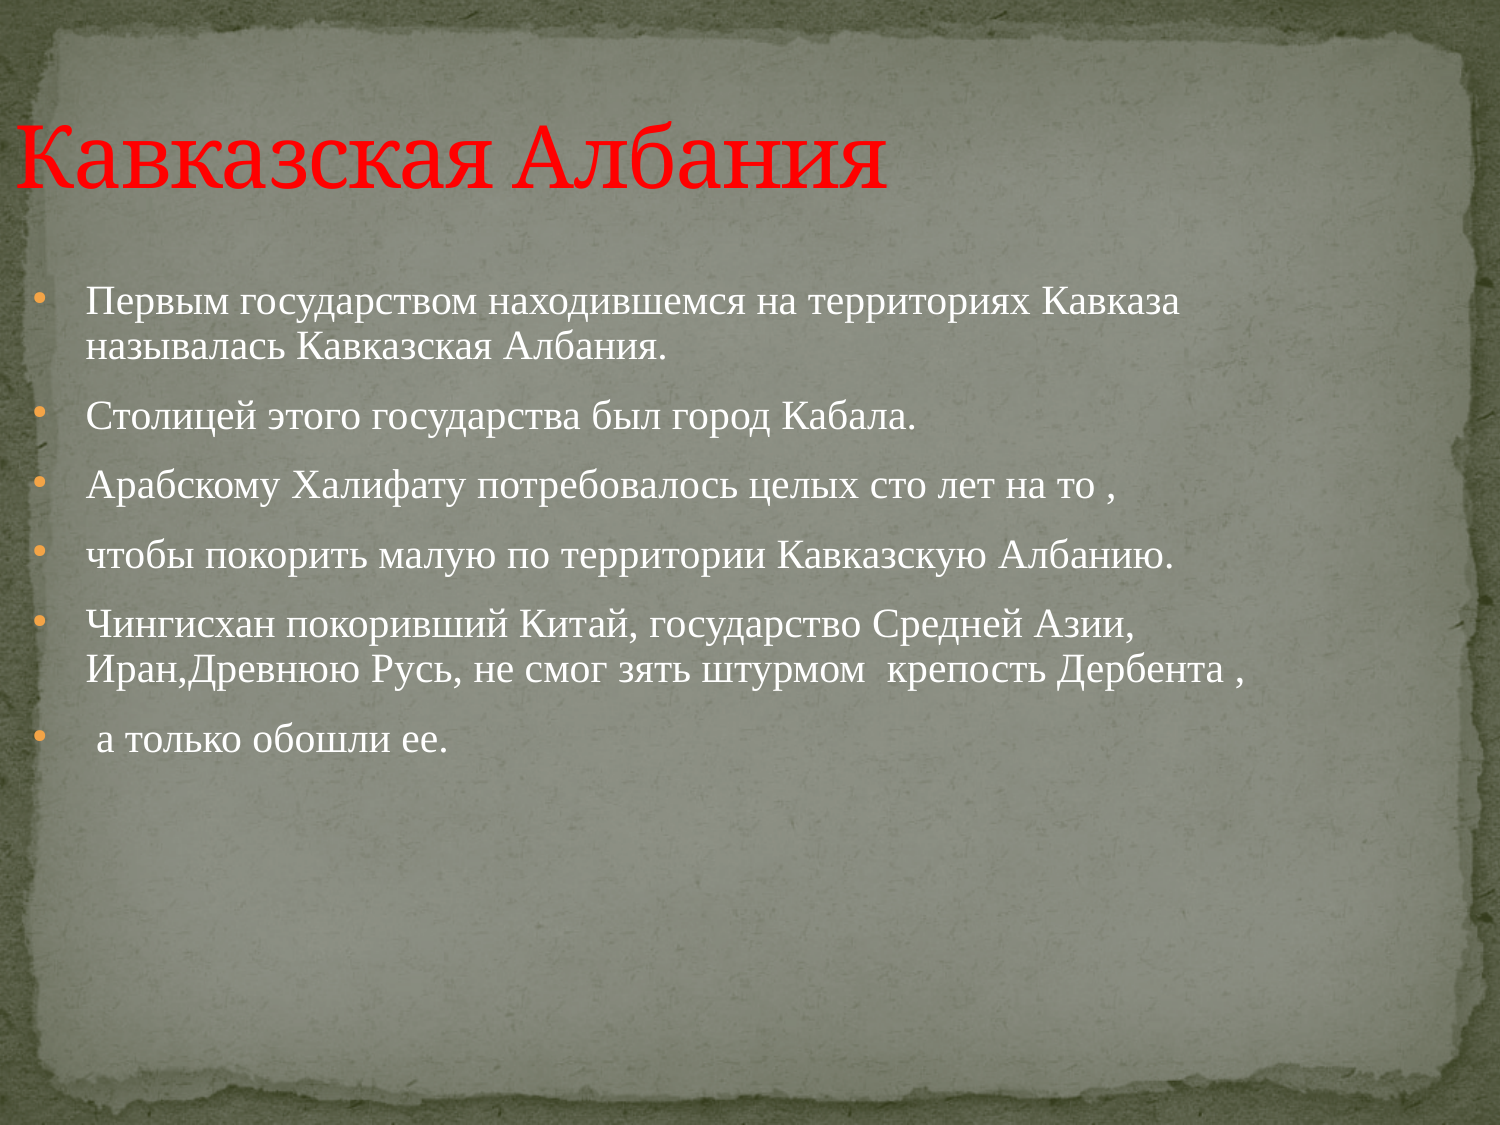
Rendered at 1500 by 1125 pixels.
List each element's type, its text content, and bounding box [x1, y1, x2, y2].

list Первым государством находившемся на территориях Кавказа называлась Кавказская Албания. Столицей этого государства был город Кабала. Арабскому Халифату потребовалось целых сто лет на то , чтобы покорить малую по территории Кавказскую Албанию. Чингисхан покоривший Китай, государство Средней Азии, Иран,Древнюю Русь, не смог зять штурмом крепость Дербента , а только обошли ее. [0, 271, 1350, 924]
title Кавказская Албания [0, 10, 1206, 214]
